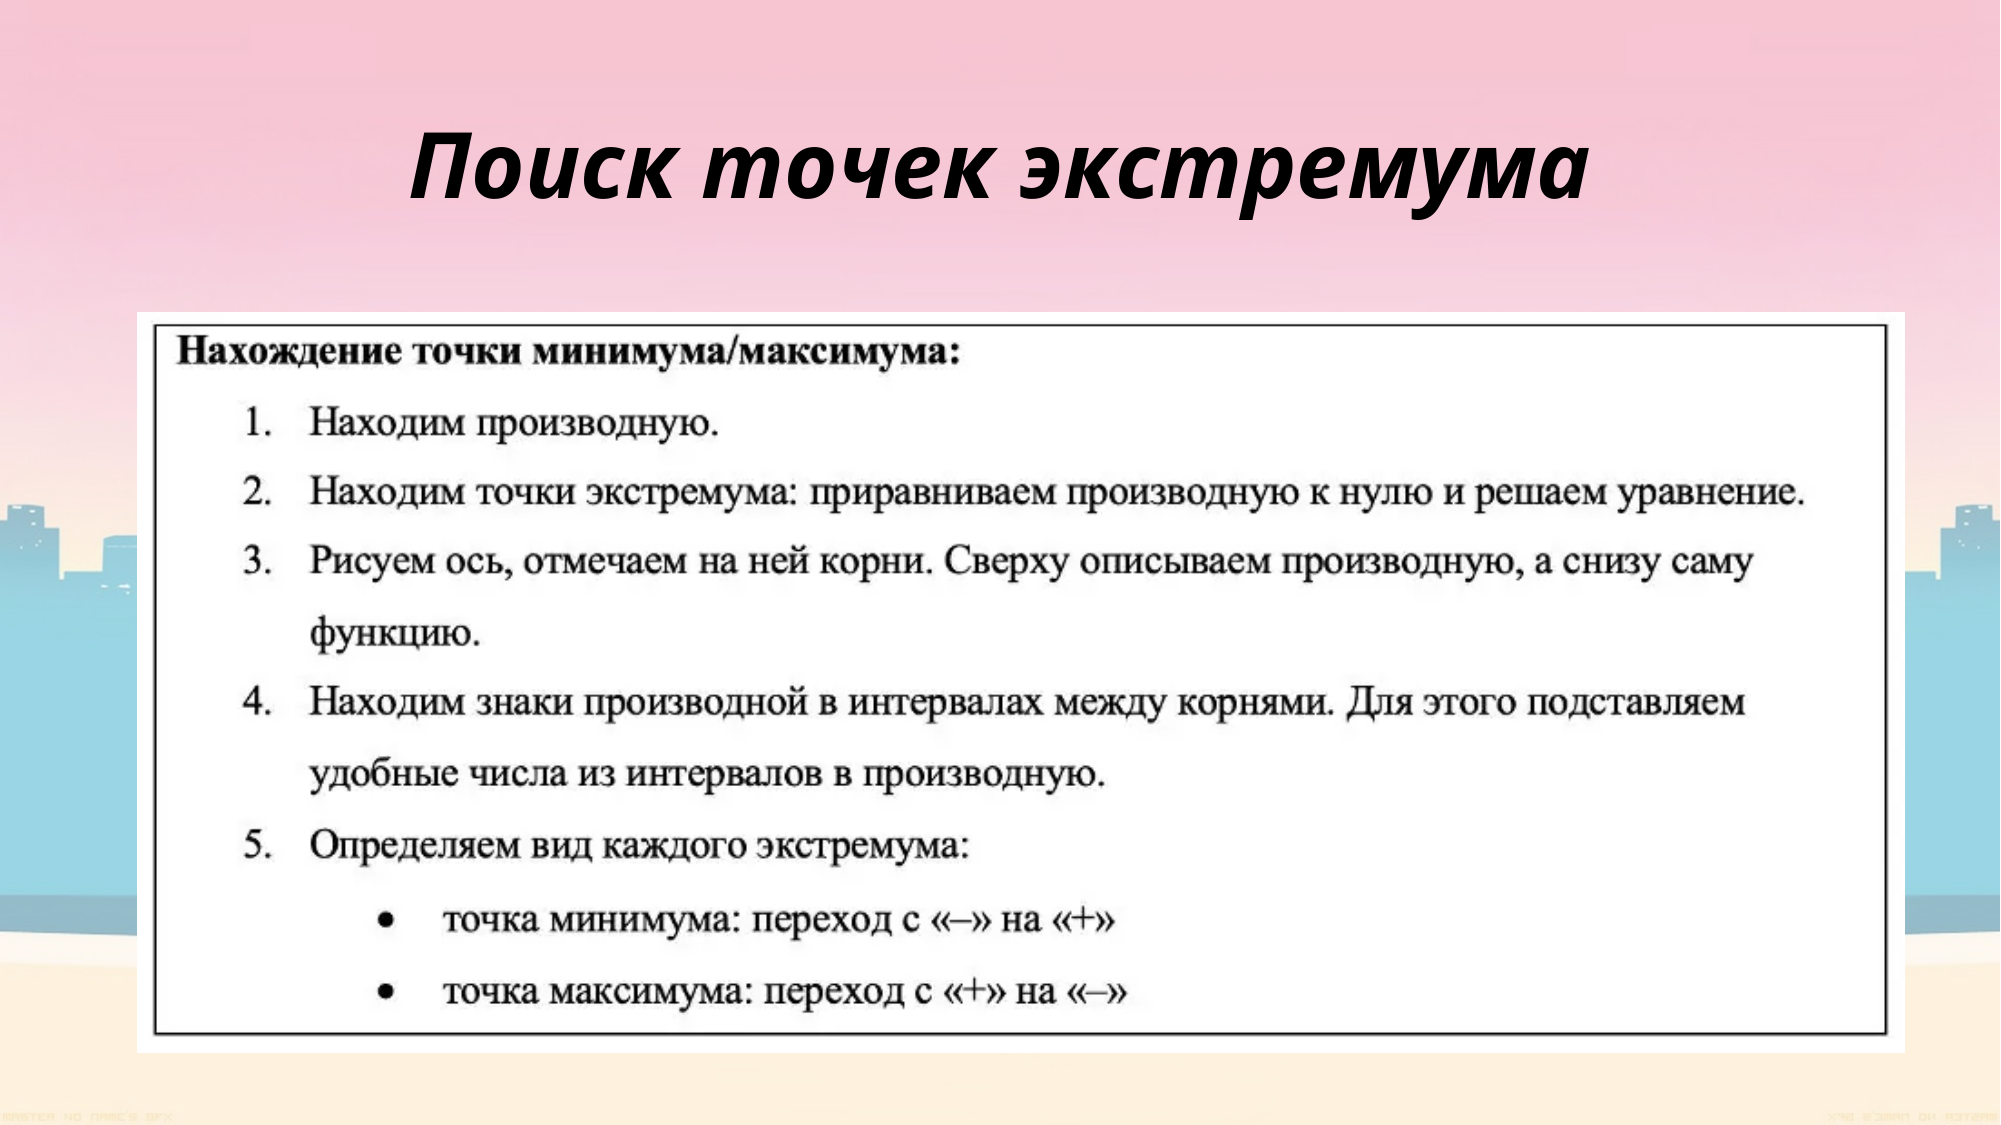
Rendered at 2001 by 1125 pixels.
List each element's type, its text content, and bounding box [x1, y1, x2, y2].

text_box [0, 0, 2000, 1125]
title Поиск точек экстремума [137, 59, 1863, 278]
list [137, 312, 1905, 1053]
